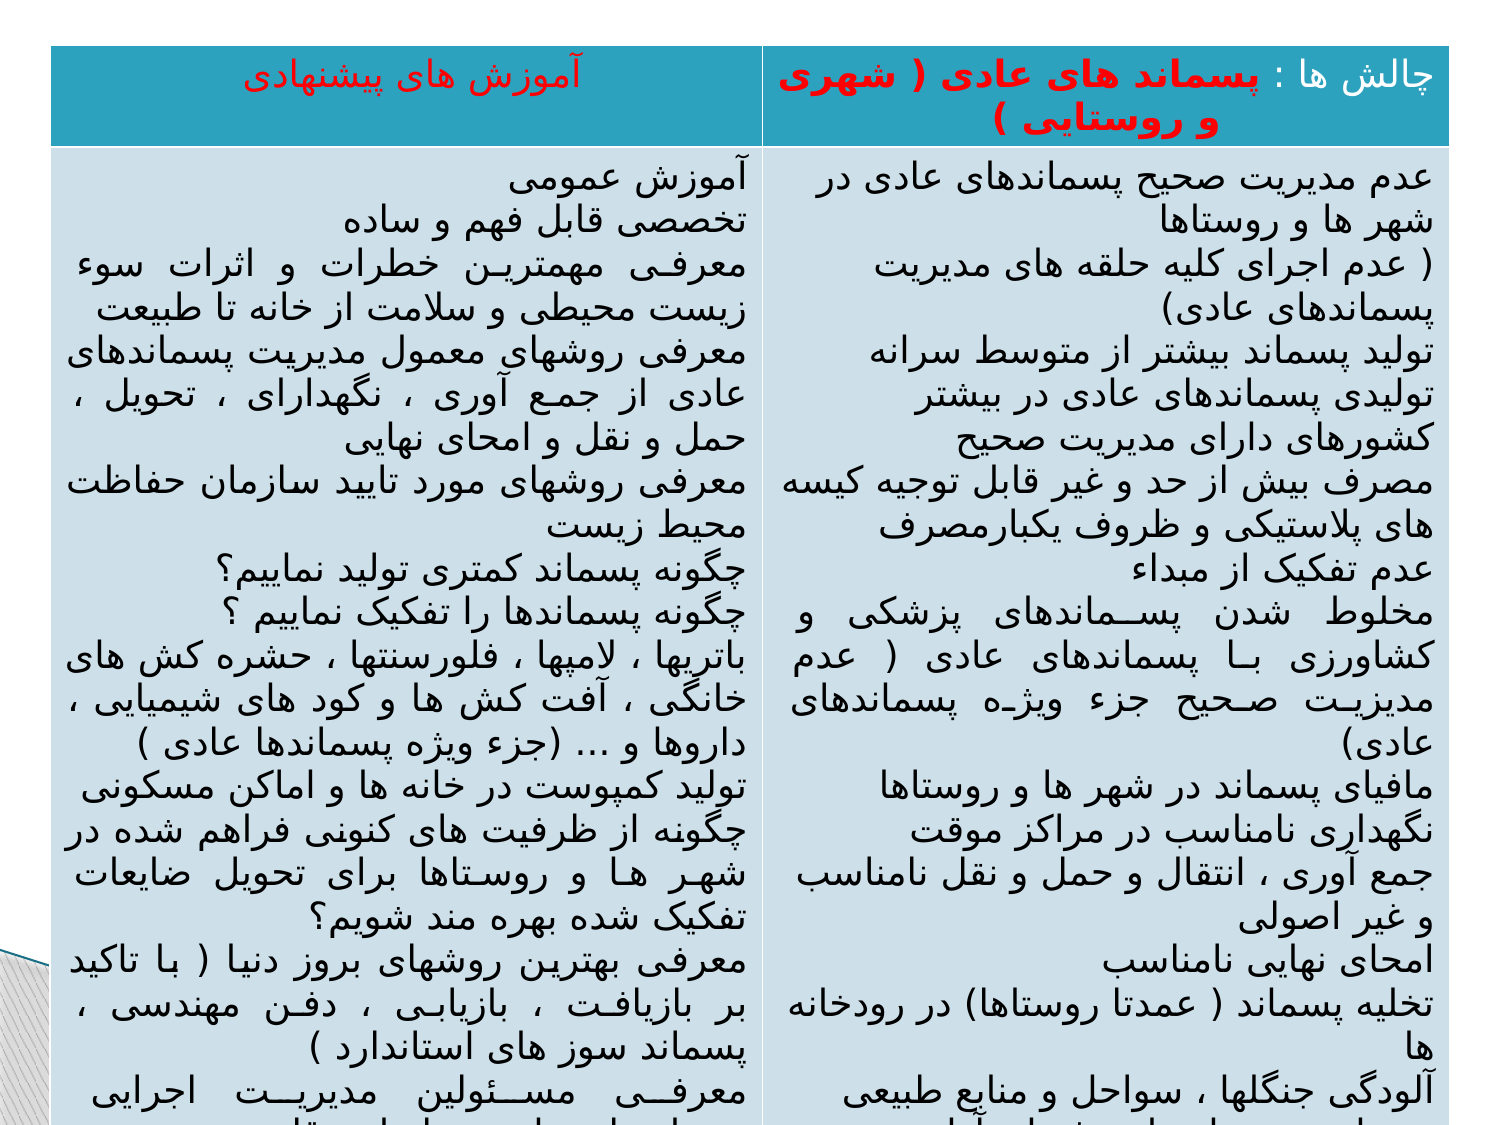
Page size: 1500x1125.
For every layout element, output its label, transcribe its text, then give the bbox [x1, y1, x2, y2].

table_header آموزش های پیشنهادی [51, 46, 762, 146]
table_cell آموزش عمومی تخصصی قابل فهم و ساده معرفی مهمترین خطرات و اثرات سوء زیست محیطی و سلامت از خانه تا طبیعت معرفی روشهای معمول مدیریت پسماندهای عادی از جمع آوری ، نگهدارای ، تحویل ، حمل و نقل و امحای نهایی معرفی روشهای مورد تایید سازمان حفاظت محیط زیست چگونه پسماند کمتری تولید نماییم؟ چگونه پسماندها را تفکیک نماییم ؟ باتریها ، لامپها ، فلورسنتها ، حشره کش های خانگی ، آفت کش ها و کود های شیمیایی ، داروها و ... (جزء ویژه پسماندها عادی ) تولید کمپوست در خانه ها و اماکن مسکونی چگونه از ظرفیت های کنونی فراهم شده در شهر ها و روستاها برای تحویل ضایعات تفکیک شده بهره مند شویم؟ معرفی بهترین روشهای بروز دنیا ( با تاکید بر بازیافت ، بازیابی ، دفن مهندسی ، پسماند سوز های استاندارد ) معرفی مسئولین مدیریت اجرایی پسماندهای عادی بر اساس قانون آشنایی با قوانین ( مهمترین مواد قانونی قابل استناد) و نحوه پیگیری موضوع تا حصول نتیجه [51, 148, 762, 1125]
table_cell عدم مدیریت صحیح پسماندهای عادی در شهر ها و روستاها ( عدم اجرای کلیه حلقه های مدیریت پسماندهای عادی) تولید پسماند بیشتر از متوسط سرانه تولیدی پسماندهای عادی در بیشتر کشورهای دارای مدیریت صحیح مصرف بیش از حد و غیر قابل توجیه کیسه های پلاستیکی و ظروف یکبارمصرف عدم تفکیک از مبداء مخلوط شدن پسماندهای پزشکی و کشاورزی با پسماندهای عادی ( عدم مدیزیت صحیح جزء ویژه پسماندهای عادی) مافیای پسماند در شهر ها و روستاها نگهداری نامناسب در مراکز موقت جمع آوری ، انتقال و حمل و نقل نامناسب و غیر اصولی امحای نهایی نامناسب تخلیه پسماند ( عمدتا روستاها) در رودخانه ها آلودگی جنگلها ، سواحل و منابع طبیعی سوزاندن پسماندها در فضای آزاد رها سازی پلاستیک ها در سواحل ، جنگلها و محدوده های شهرها و روستاها بوی نامناسب آلودگی منظر هدر رفت منابع و انرژی [763, 148, 1449, 1125]
table_header چالش ها : پسماند های عادی ( شهری و روستایی ) [763, 46, 1449, 146]
